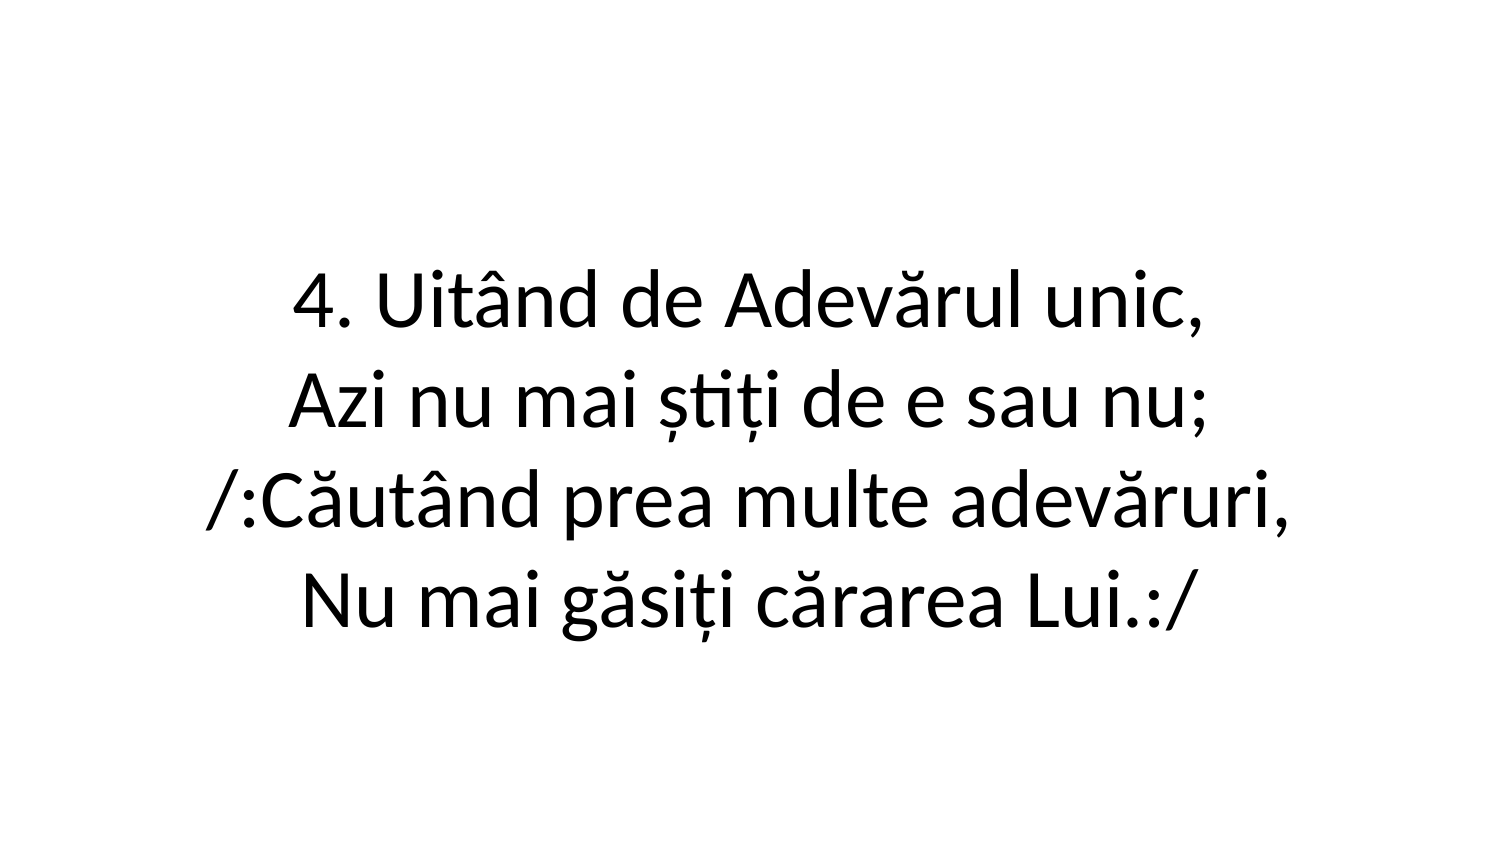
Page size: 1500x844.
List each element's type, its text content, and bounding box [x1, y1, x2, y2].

text_box 4. Uitând de Adevărul unic, Azi nu mai știți de e sau nu; /:Căutând prea multe adevăruri, Nu mai găsiți cărarea Lui.:/ [191, 192, 1309, 652]
